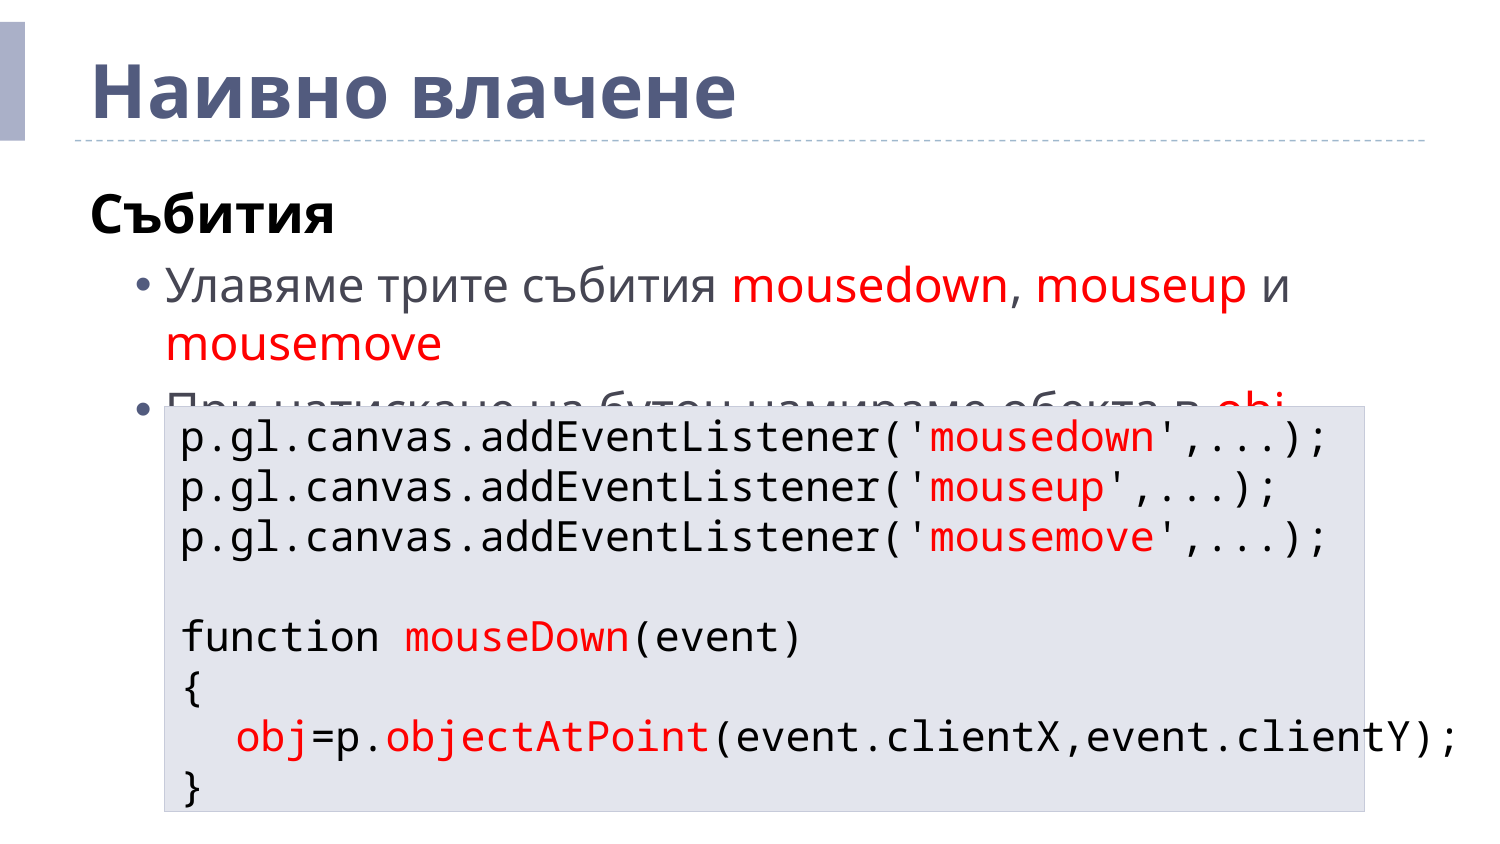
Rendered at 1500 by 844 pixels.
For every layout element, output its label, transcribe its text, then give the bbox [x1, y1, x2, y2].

title Наивно влачене [75, 18, 1475, 141]
text_box p.gl.canvas.addEventListener('mousedown',...); p.gl.canvas.addEventListener('mouseup',...); p.gl.canvas.addEventListener('mousemove',...); function mouseDown(event) { obj=p.objectAtPoint(event.clientX,event.clientY); } [164, 406, 1365, 812]
list Събития Улавяме трите събития mousedown, mouseup и mousemove При натискане на бутон намираме обекта в obj [75, 171, 1475, 835]
